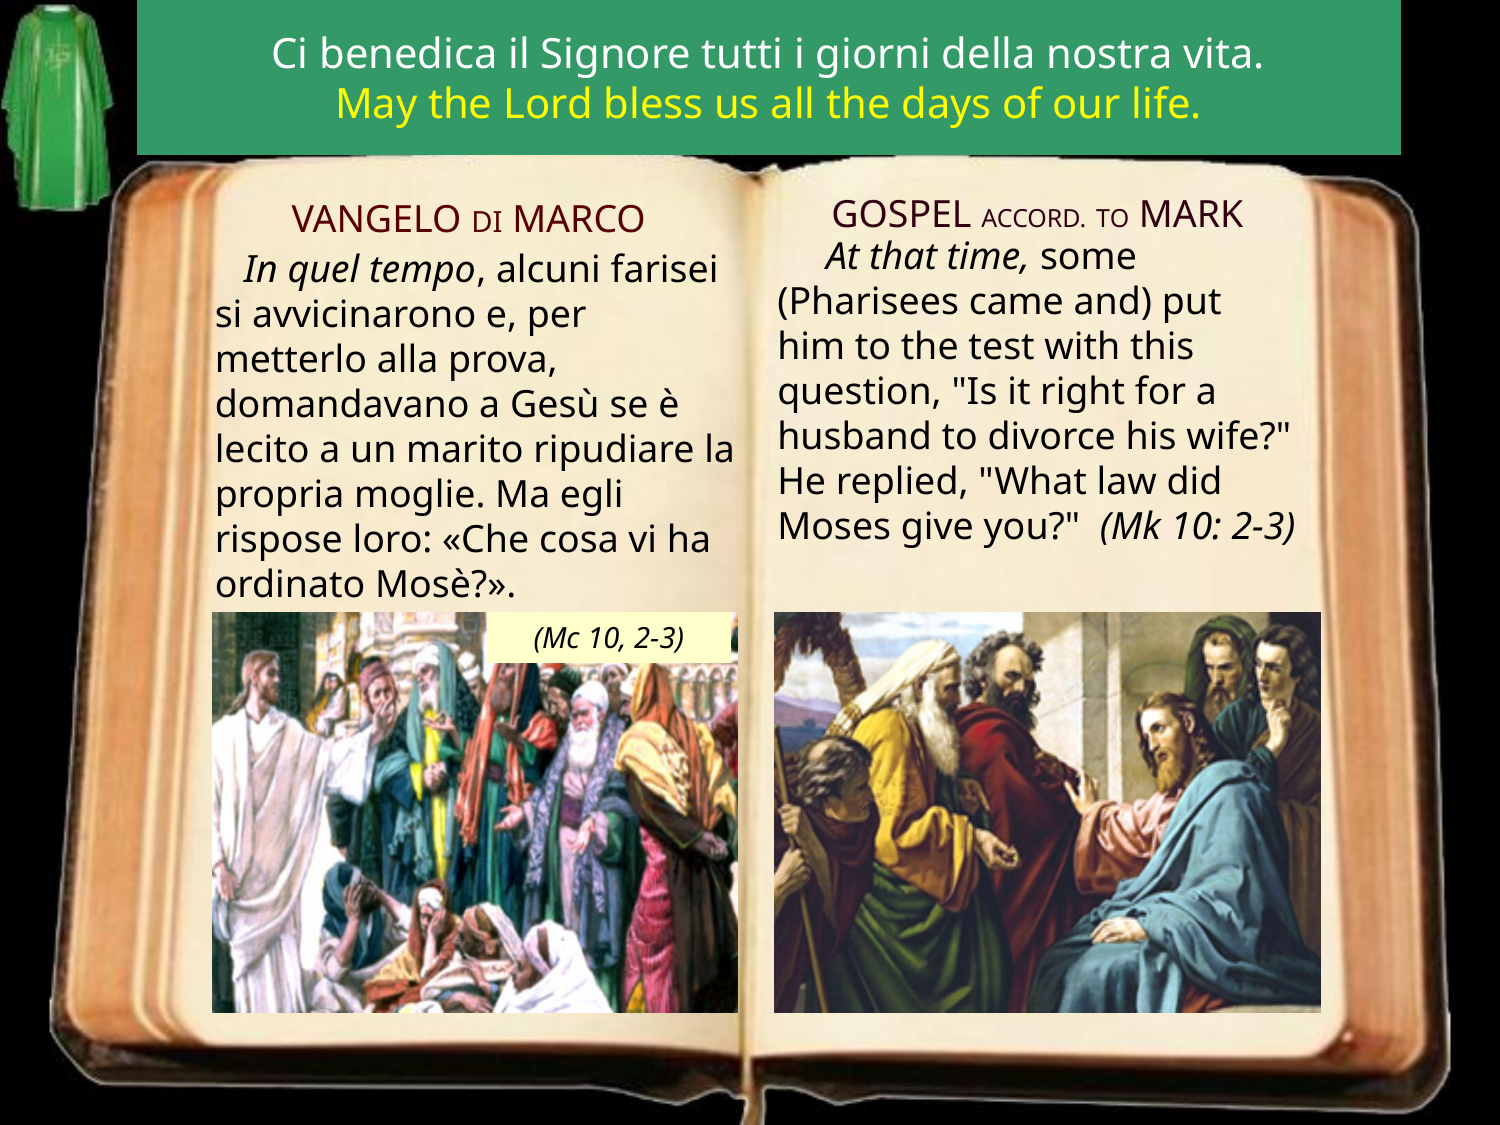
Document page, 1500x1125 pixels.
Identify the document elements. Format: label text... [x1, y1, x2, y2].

picture [0, 0, 1500, 1125]
text_box At that time, some (Pharisees came and) put him to the test with this question, "Is it right for a husband to divorce his wife?" He replied, "What law did Moses give you?" (Mk 10: 2-3) [762, 224, 1313, 600]
text_box Ci benedica il Signore tutti i giorni della nostra vita. May the Lord bless us all the days of our life. [137, 0, 1400, 155]
text_box VANGELO DI MARCO [199, 187, 738, 248]
text_box In quel tempo, alcuni farisei si avvicinarono e, per metterlo alla prova, domandavano a Gesù se è lecito a un marito ripudiare la propria moglie. Ma egli rispose loro: «Che cosa vi ha ordinato Mosè?». [200, 237, 763, 703]
title GOSPEL ACCORD. TO MARK [738, 187, 1363, 238]
